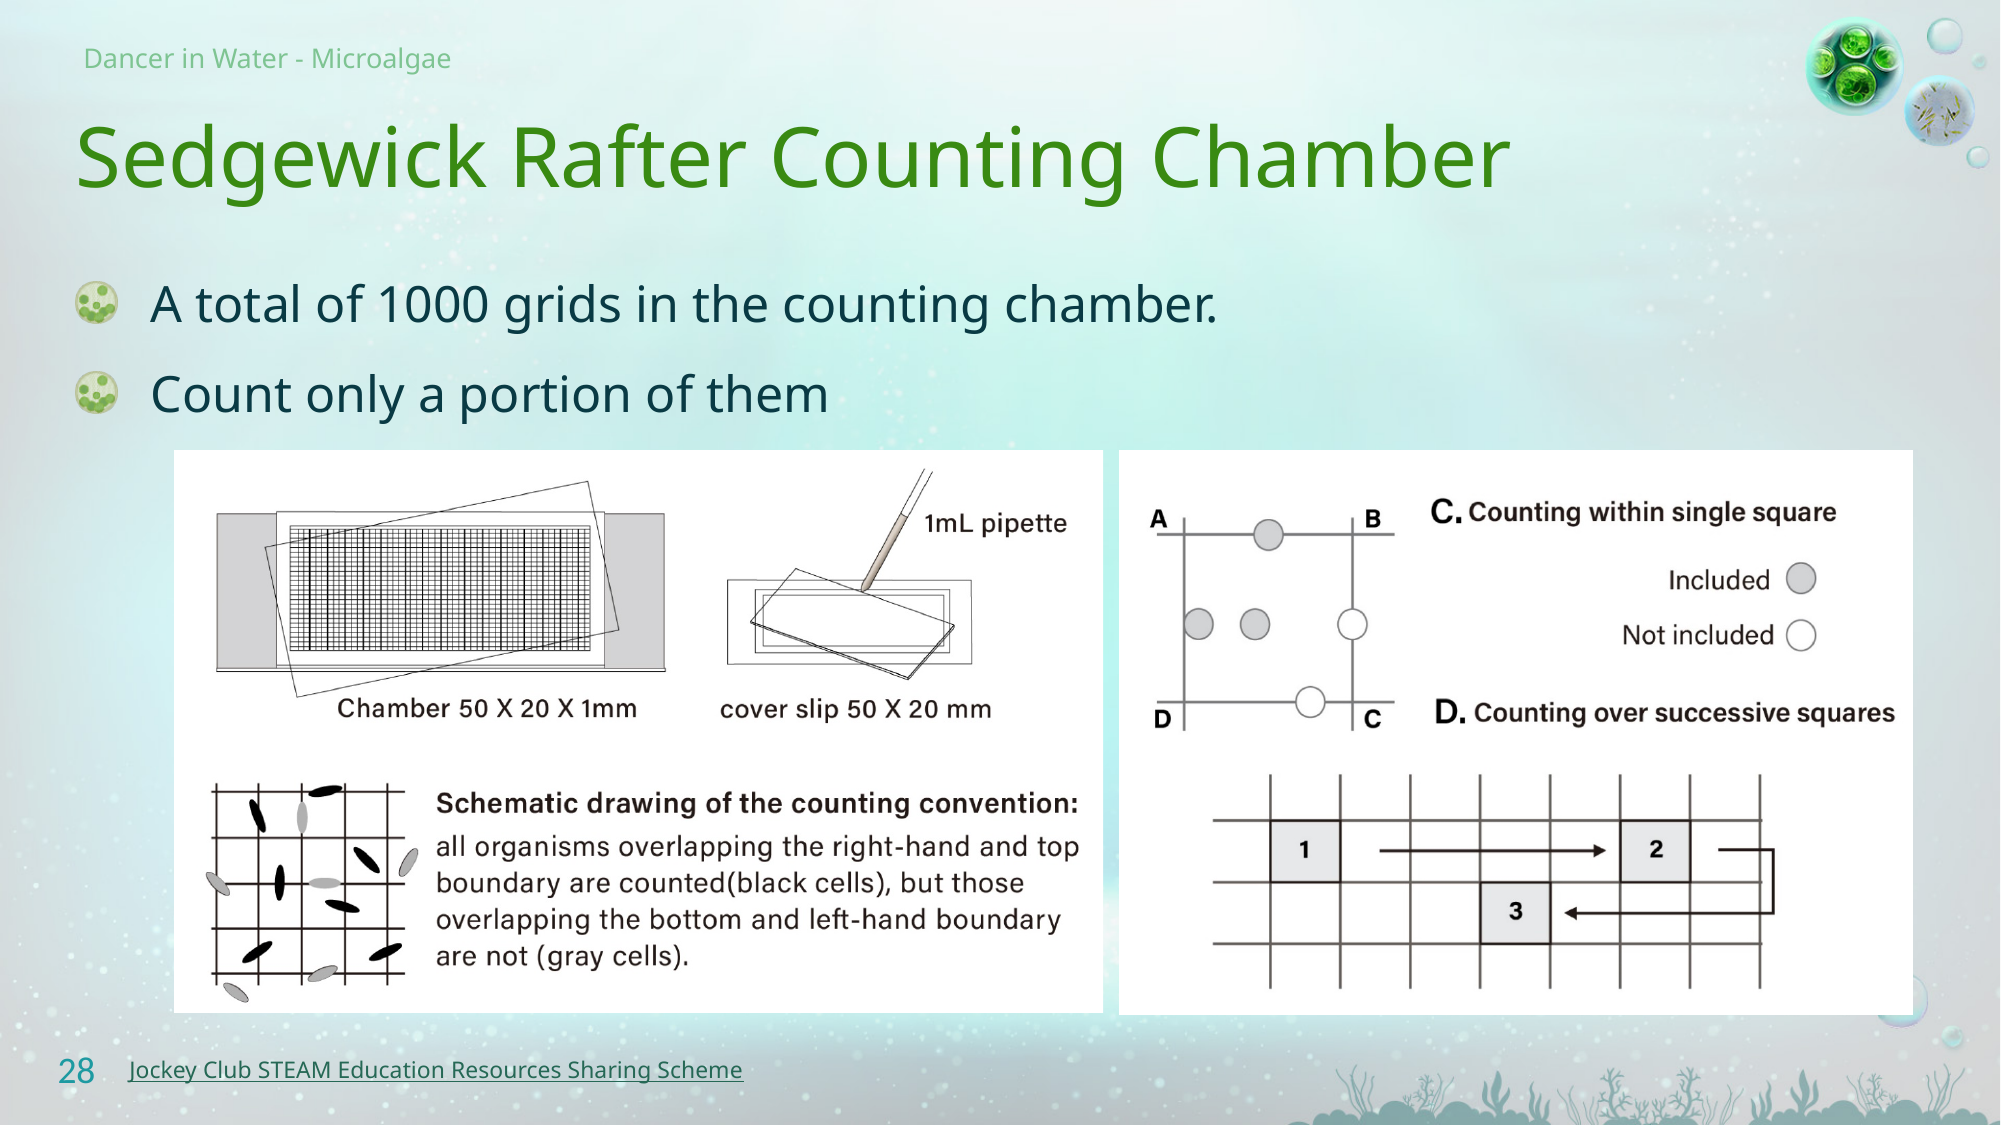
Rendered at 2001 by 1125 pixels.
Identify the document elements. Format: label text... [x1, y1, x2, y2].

picture [0, 0, 2001, 1125]
title Sedgewick Rafter Counting Chamber [61, 96, 1571, 229]
list A total of 1000 grids in the counting chamber. Count only a portion of them [61, 235, 1862, 994]
slide_number 28 [35, 1038, 118, 1099]
